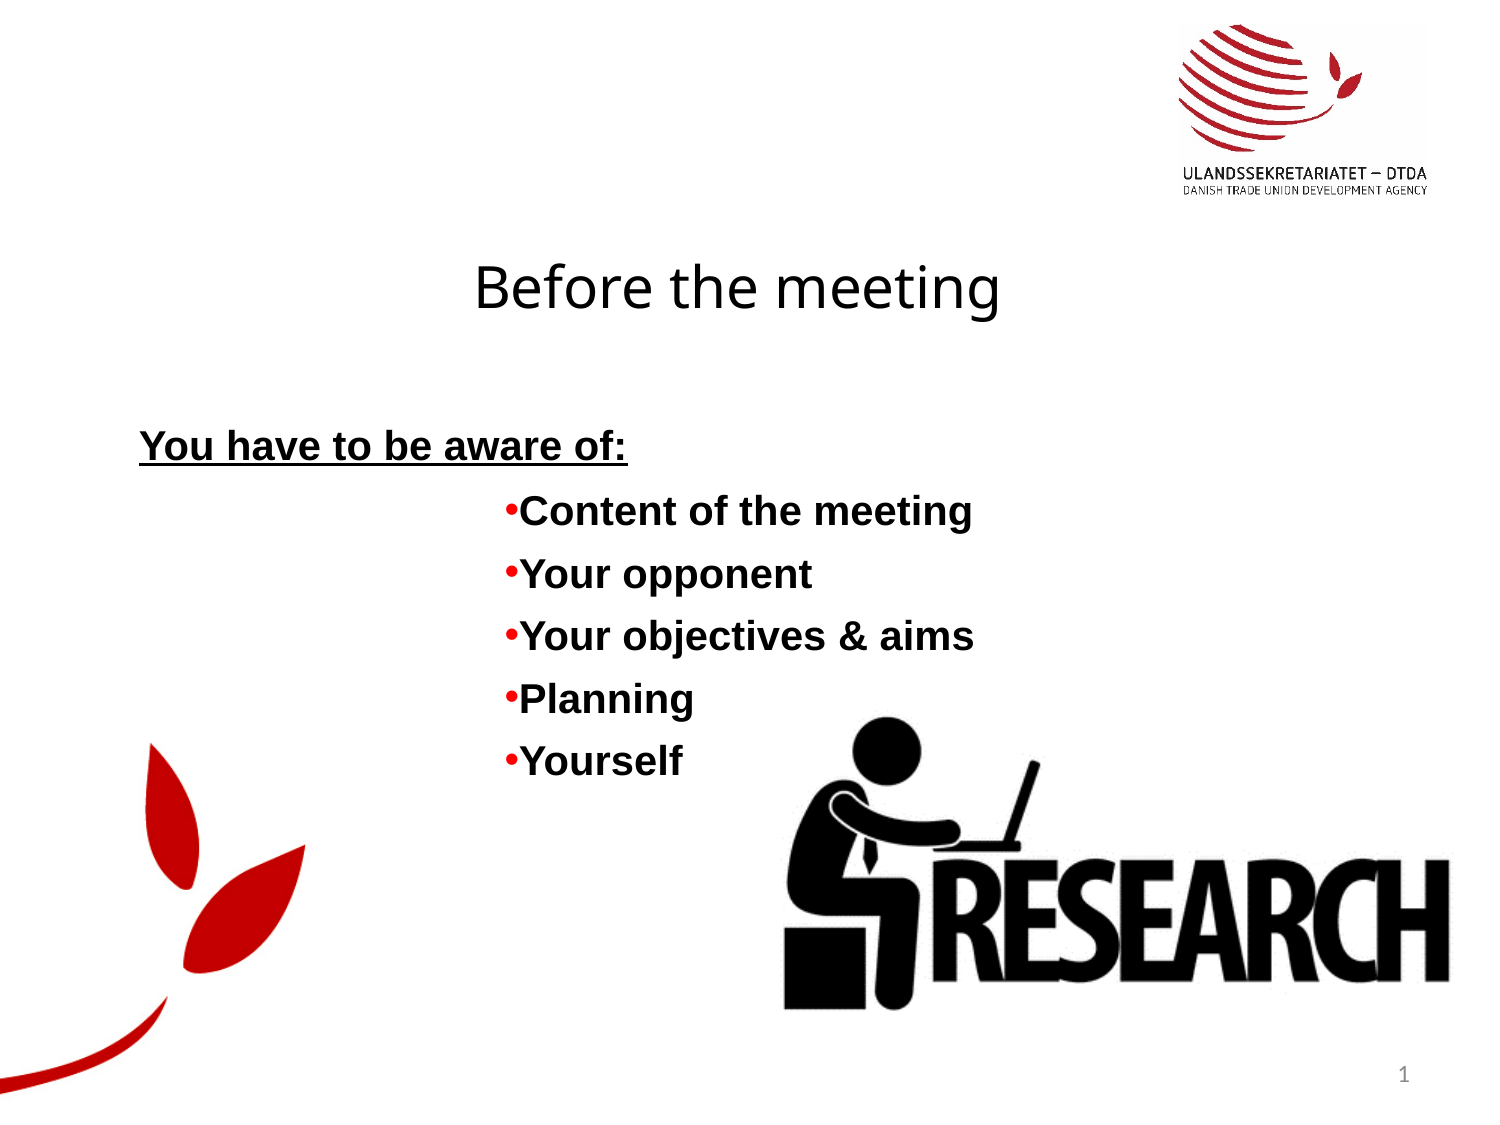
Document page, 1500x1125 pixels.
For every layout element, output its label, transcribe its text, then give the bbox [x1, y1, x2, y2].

picture [773, 692, 1470, 1041]
picture [1178, 24, 1428, 196]
title Before the meeting [100, 184, 1376, 386]
text_box You have to be aware of: [123, 361, 986, 777]
slide_number 1 [1074, 1049, 1425, 1103]
picture [0, 741, 313, 1118]
text_box Content of the meeting Your opponent Your objectives & aims Planning Yourself [374, 413, 1125, 792]
